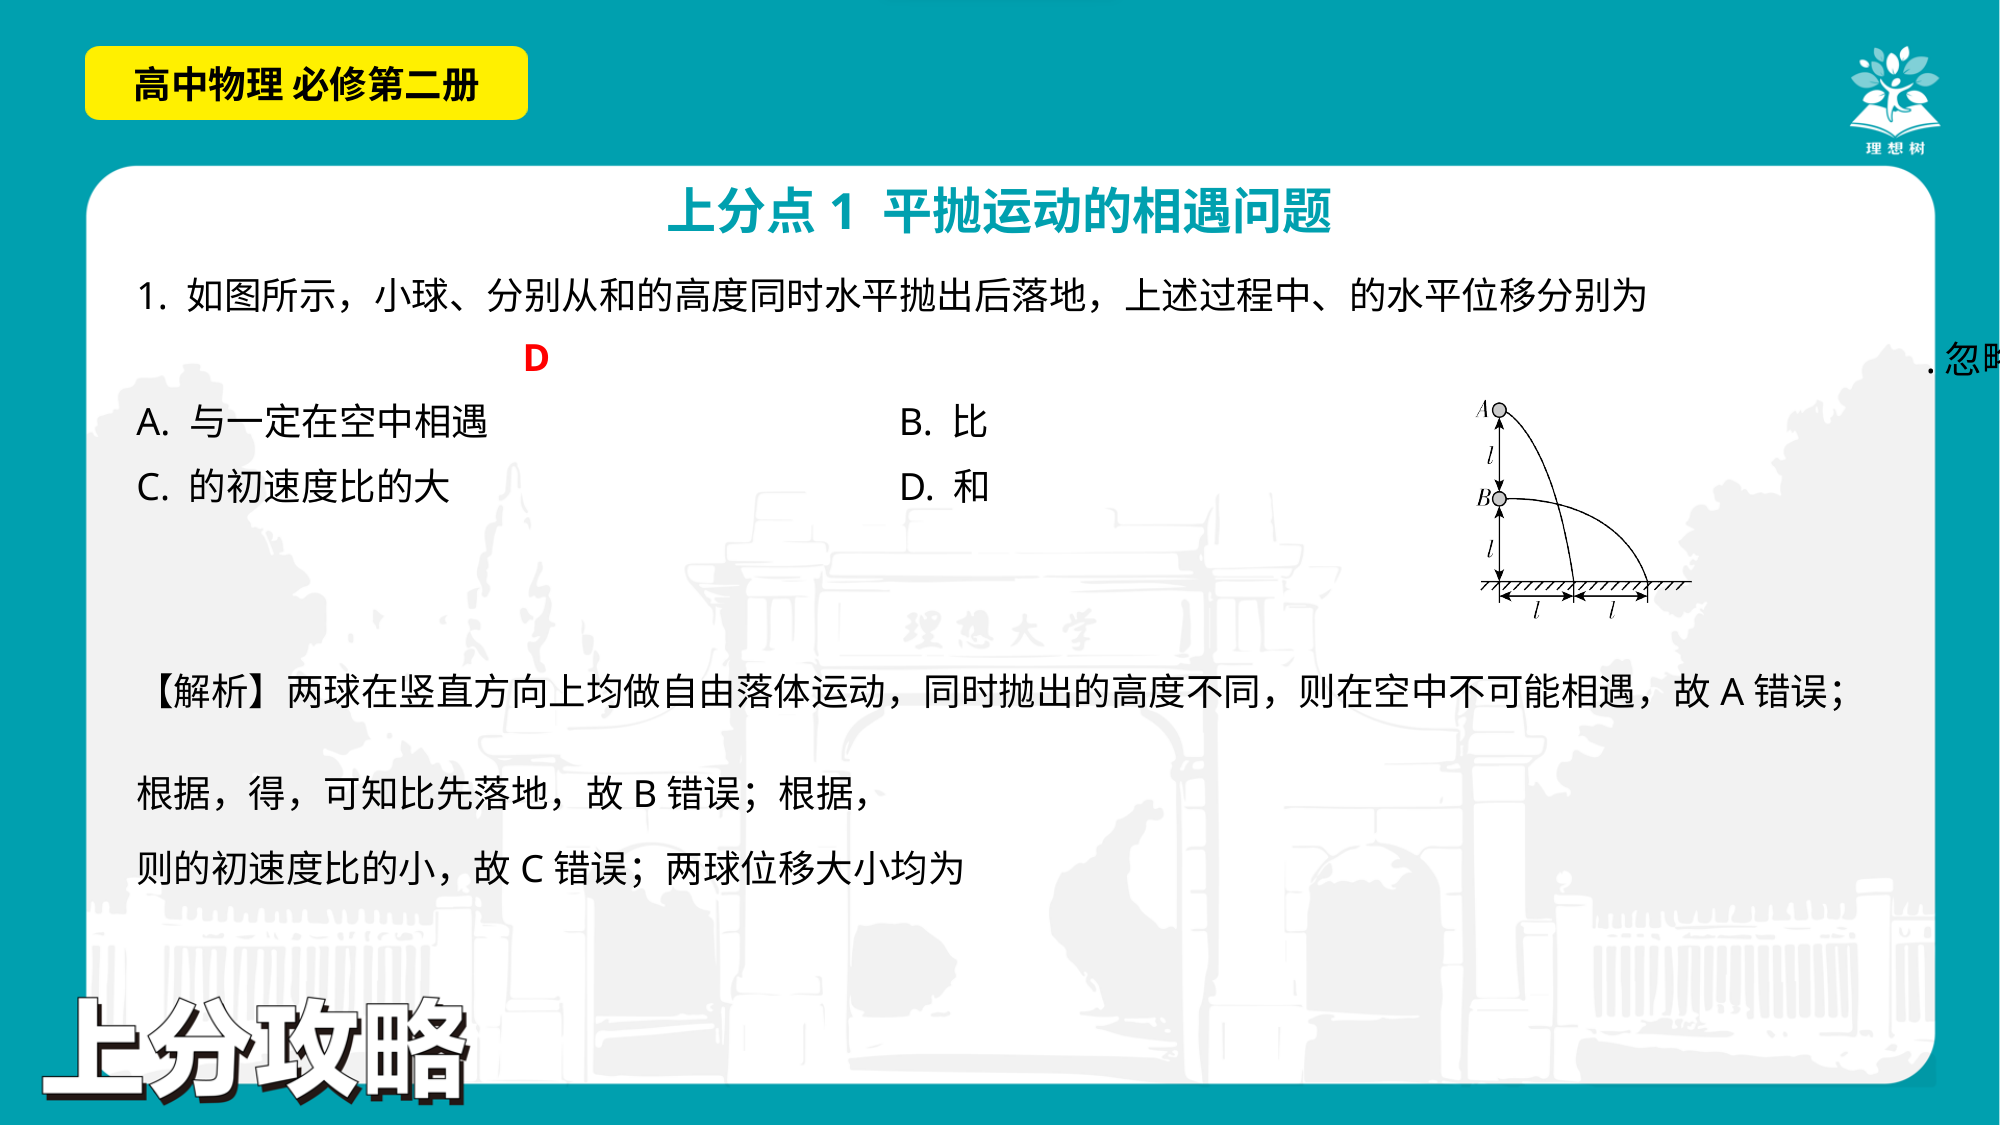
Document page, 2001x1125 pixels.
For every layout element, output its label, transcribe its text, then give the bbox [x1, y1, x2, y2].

text_box D [509, 314, 564, 373]
picture [0, 0, 2000, 1125]
